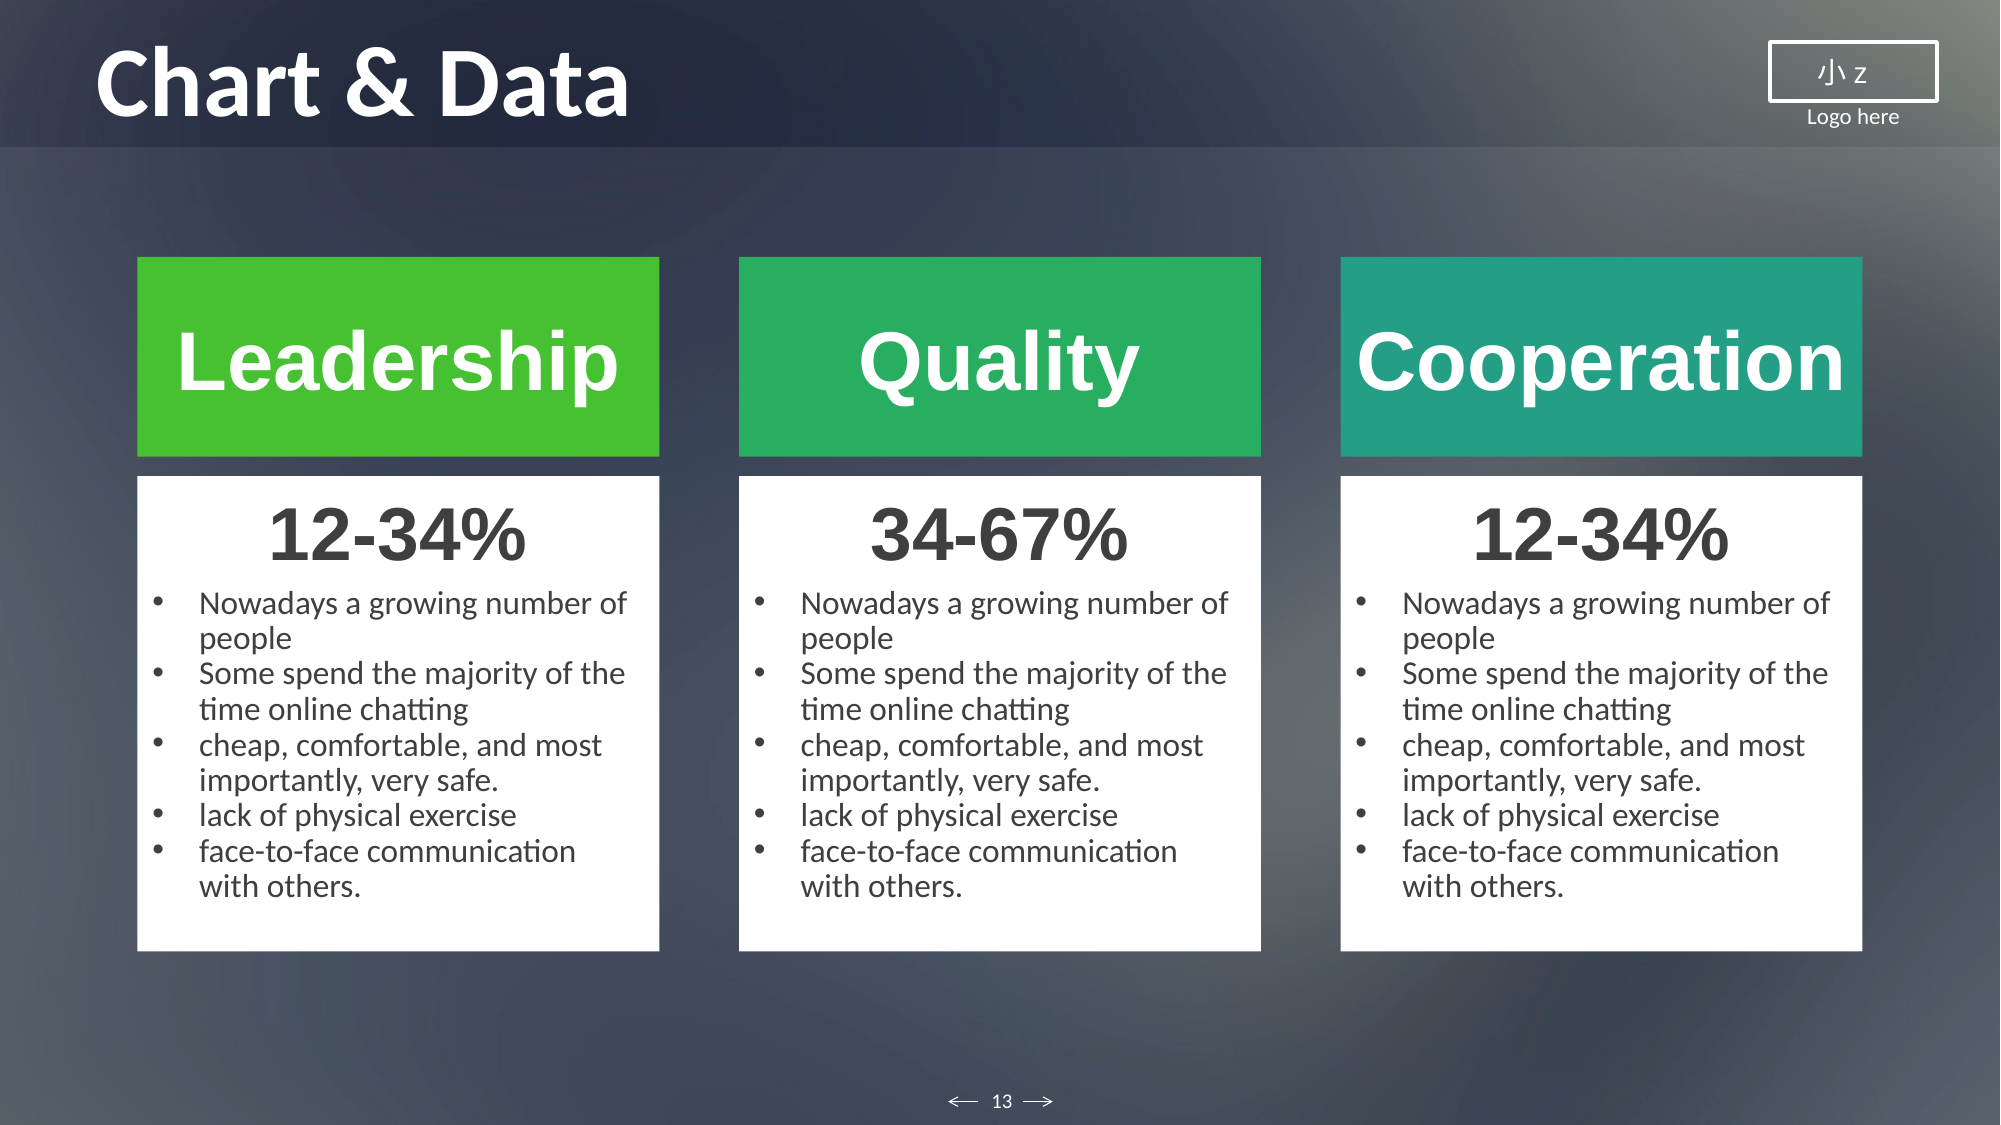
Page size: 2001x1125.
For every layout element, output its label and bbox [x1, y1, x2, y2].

text_box [1769, 41, 1938, 138]
text_box [947, 1079, 1054, 1123]
text_box [1340, 475, 1863, 952]
text_box [137, 475, 660, 952]
text_box [738, 475, 1262, 952]
picture [0, 0, 2000, 1125]
